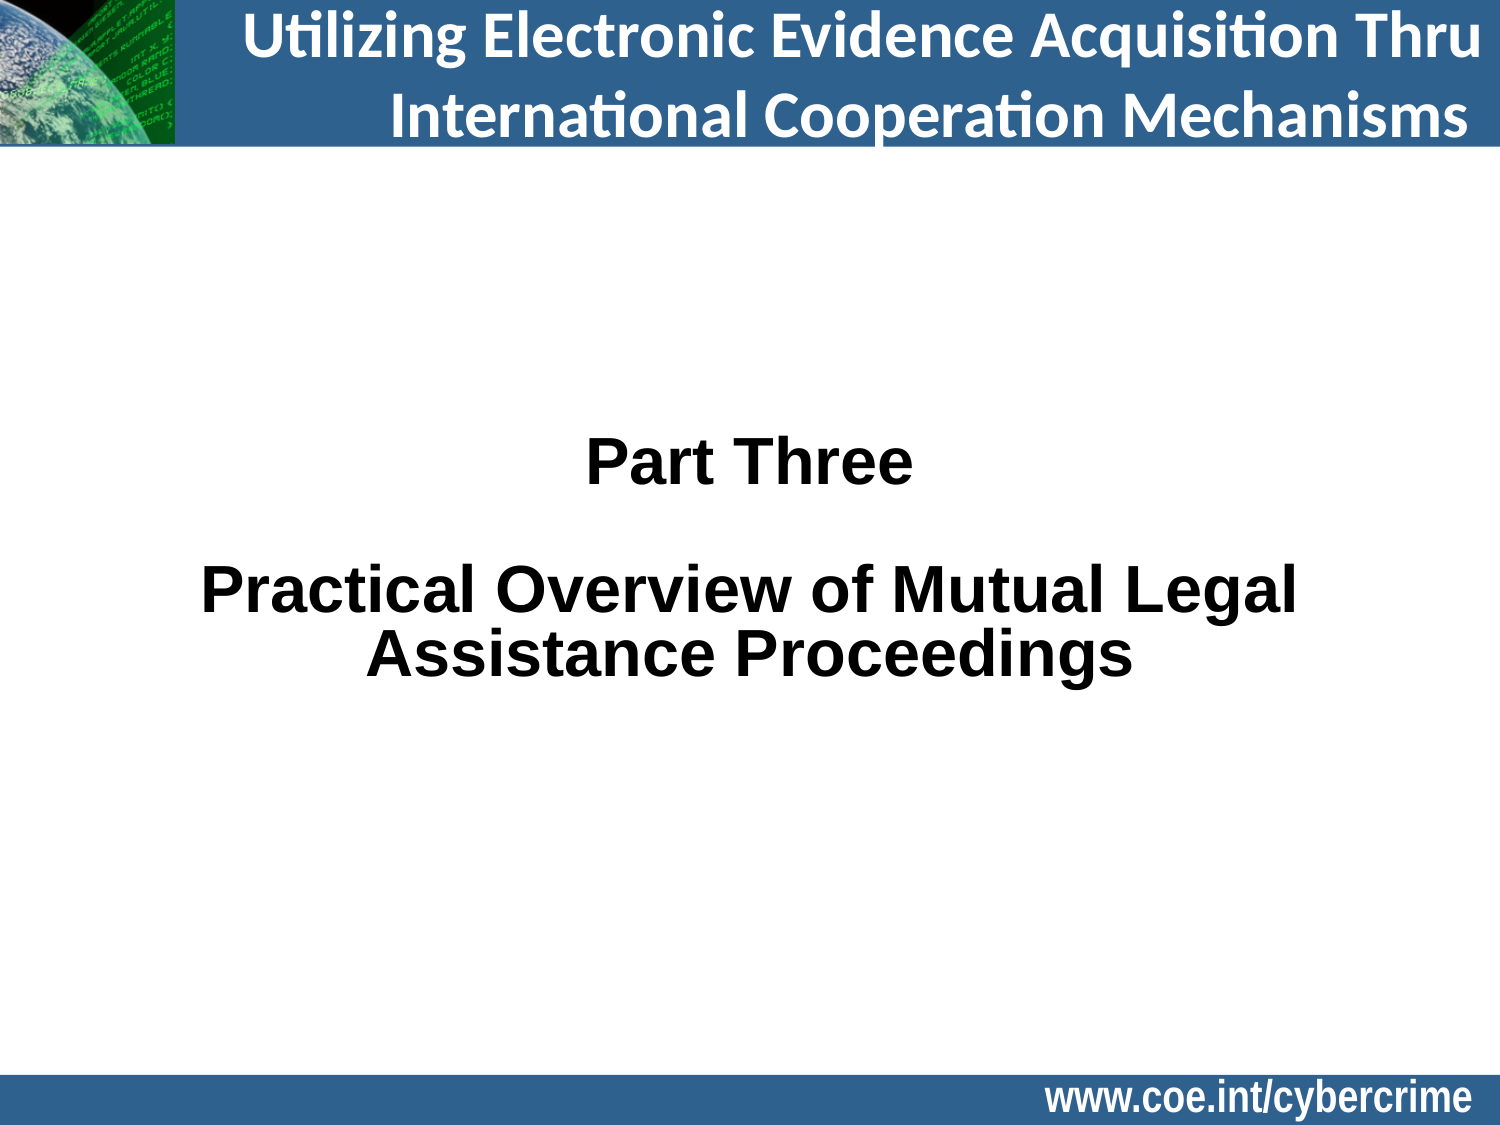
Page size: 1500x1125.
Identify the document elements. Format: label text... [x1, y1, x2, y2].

text_box [0, 1073, 1030, 1125]
text_box www.coe.int/cybercrime [1030, 1059, 1500, 1125]
text_box Part Three Practical Overview of Mutual Legal Assistance Proceedings [50, 425, 1450, 761]
picture [0, 0, 175, 144]
text_box Utilizing Electronic Evidence Acquisition Thru International Cooperation Mechanisms [177, 0, 1500, 149]
